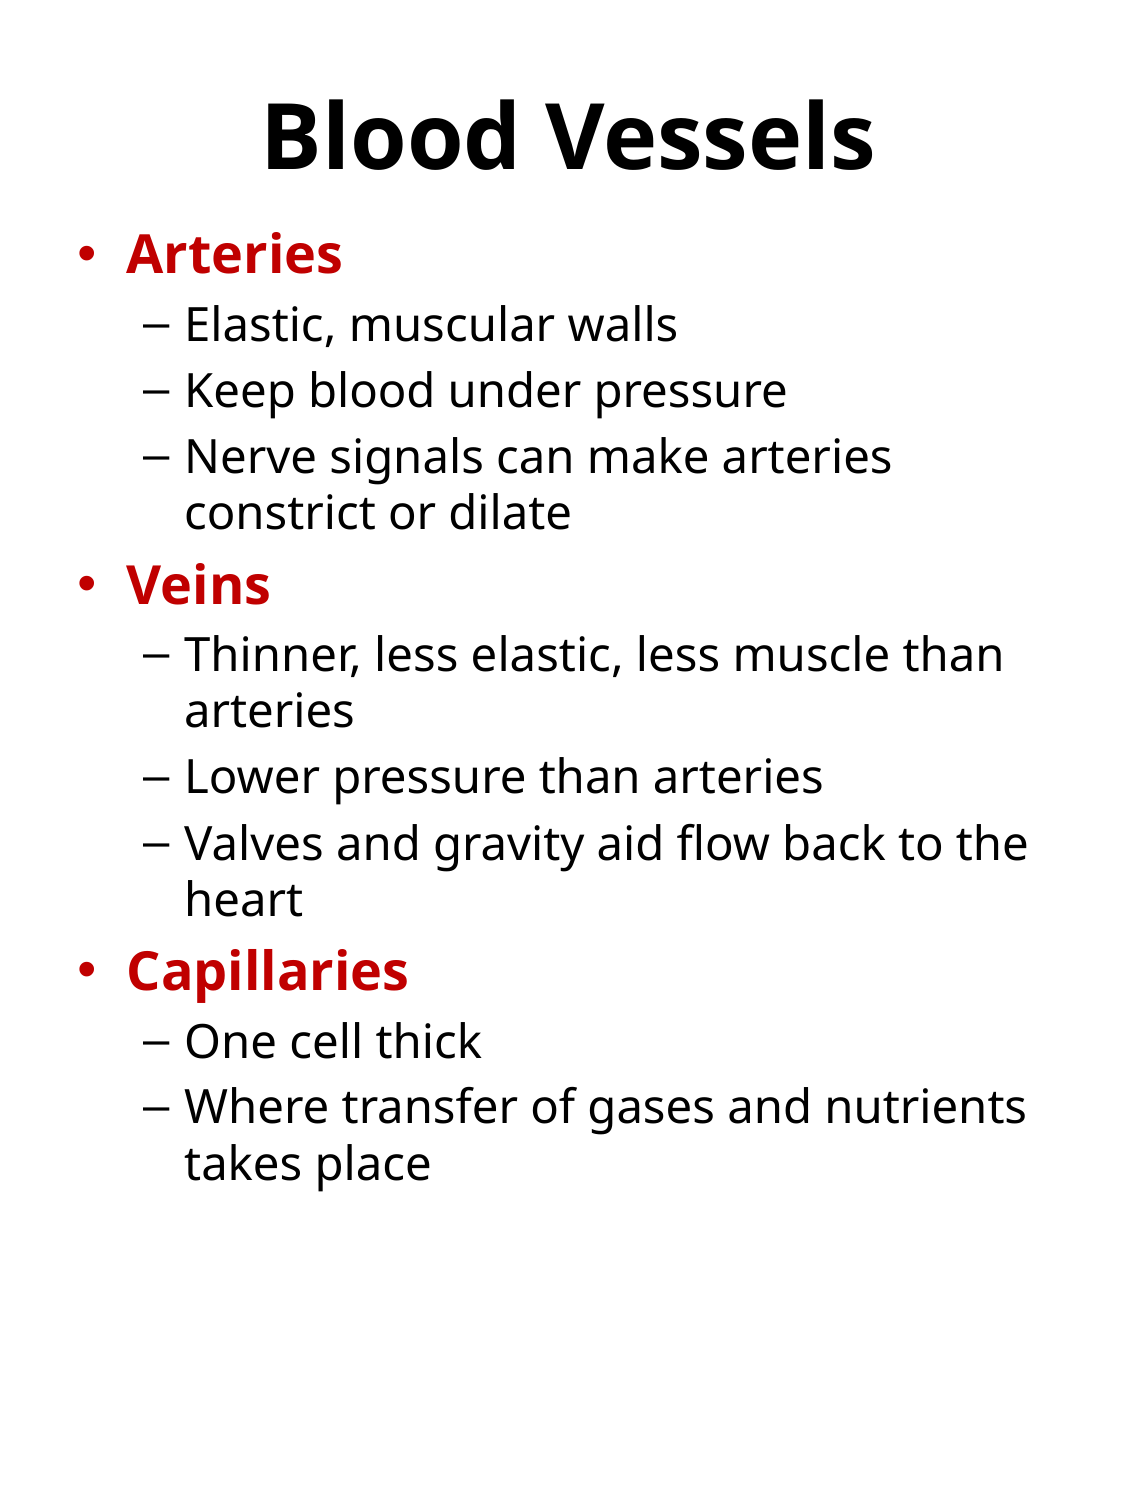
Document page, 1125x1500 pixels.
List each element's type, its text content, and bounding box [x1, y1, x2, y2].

list Arteries Elastic, muscular walls Keep blood under pressure Nerve signals can make arteries constrict or dilate Veins Thinner, less elastic, less muscle than arteries Lower pressure than arteries Valves and gravity aid flow back to the heart Capillaries One cell thick Where transfer of gases and nutrients takes place [62, 212, 1075, 1203]
title Blood Vessels [62, 50, 1075, 212]
